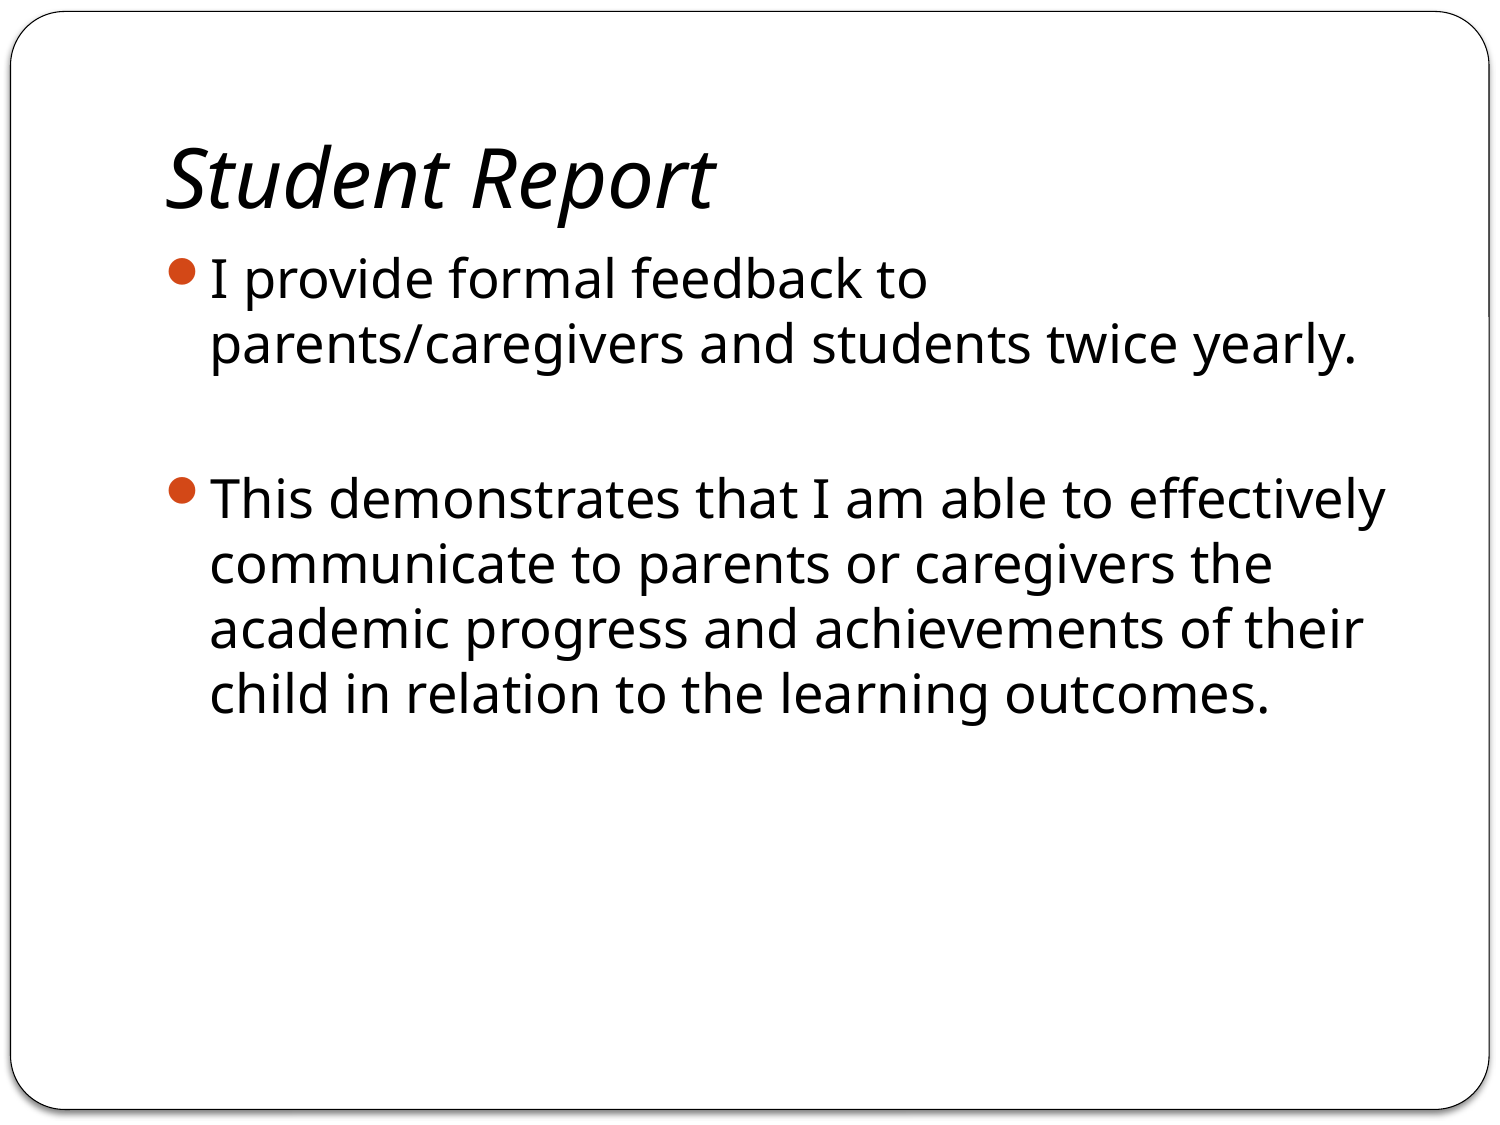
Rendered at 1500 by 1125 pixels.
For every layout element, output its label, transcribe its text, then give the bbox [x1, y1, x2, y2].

list I provide formal feedback to parents/caregivers and students twice yearly. This demonstrates that I am able to effectively communicate to parents or caregivers the academic progress and achievements of their child in relation to the learning outcomes. [150, 237, 1425, 988]
title Student Report [150, 45, 1425, 233]
